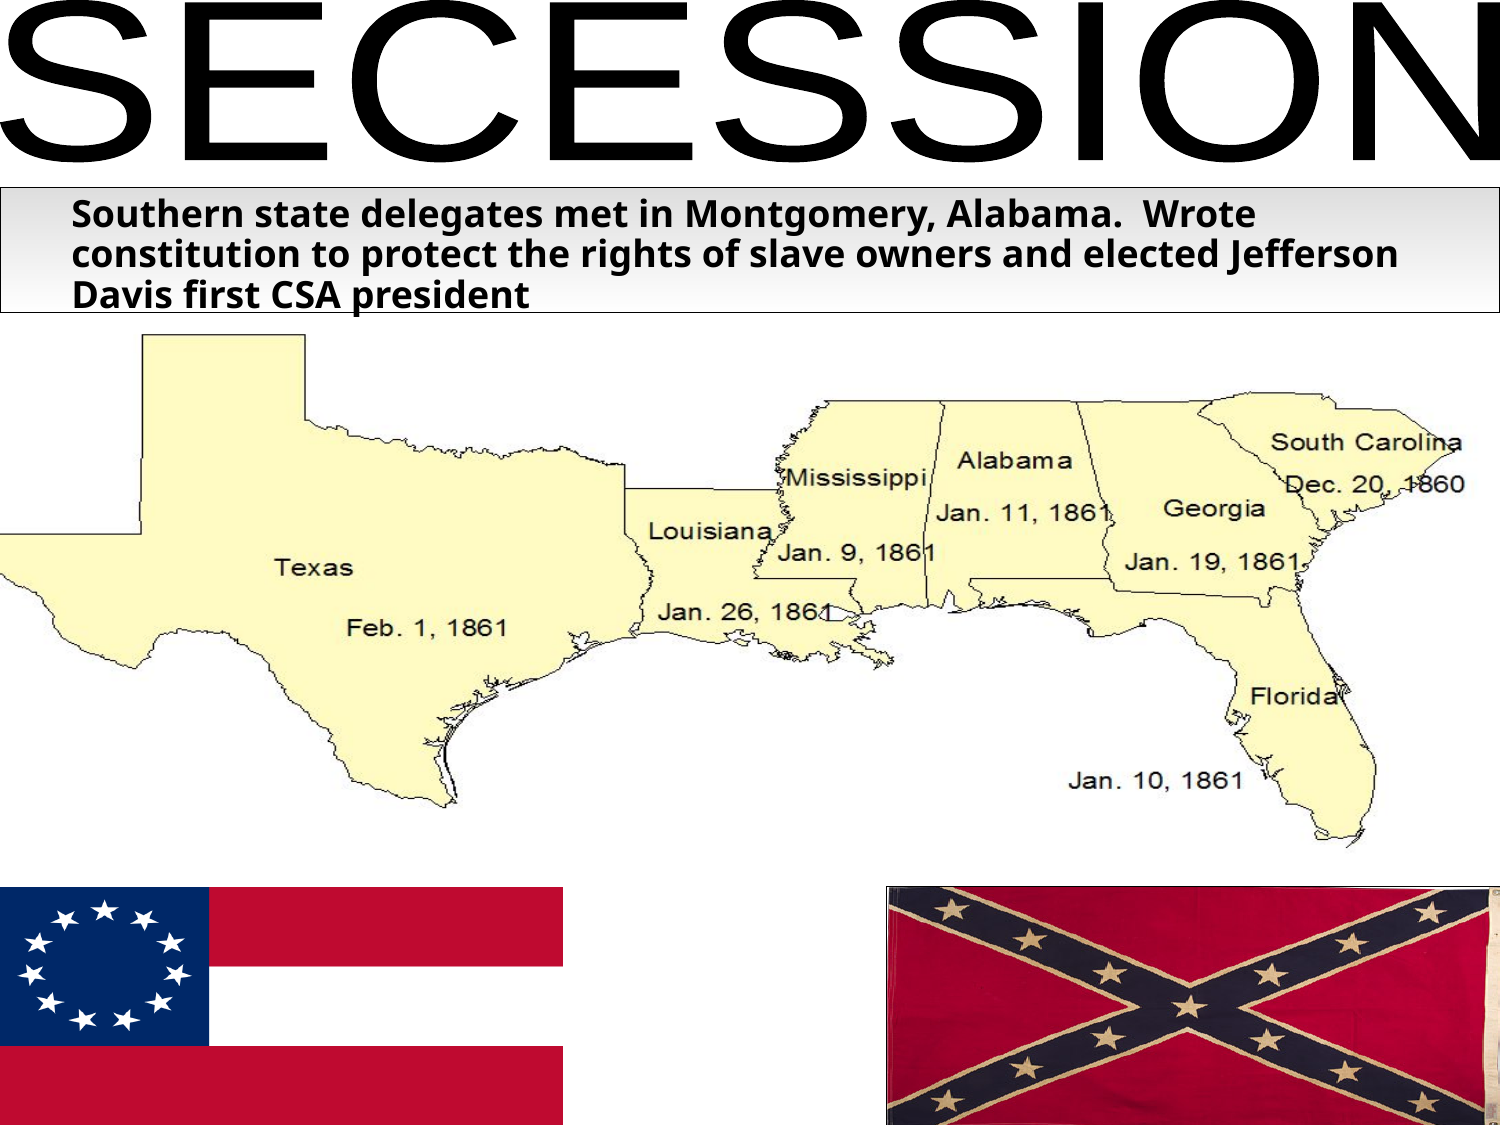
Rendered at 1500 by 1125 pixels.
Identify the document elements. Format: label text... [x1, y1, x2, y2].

text_box Southern state delegates met in Montgomery, Alabama. Wrote constitution to protect the rights of slave owners and elected Jefferson Davis first CSA president [0, 187, 1500, 313]
picture [0, 887, 563, 1125]
picture [887, 887, 1500, 1125]
picture [0, 324, 1488, 863]
